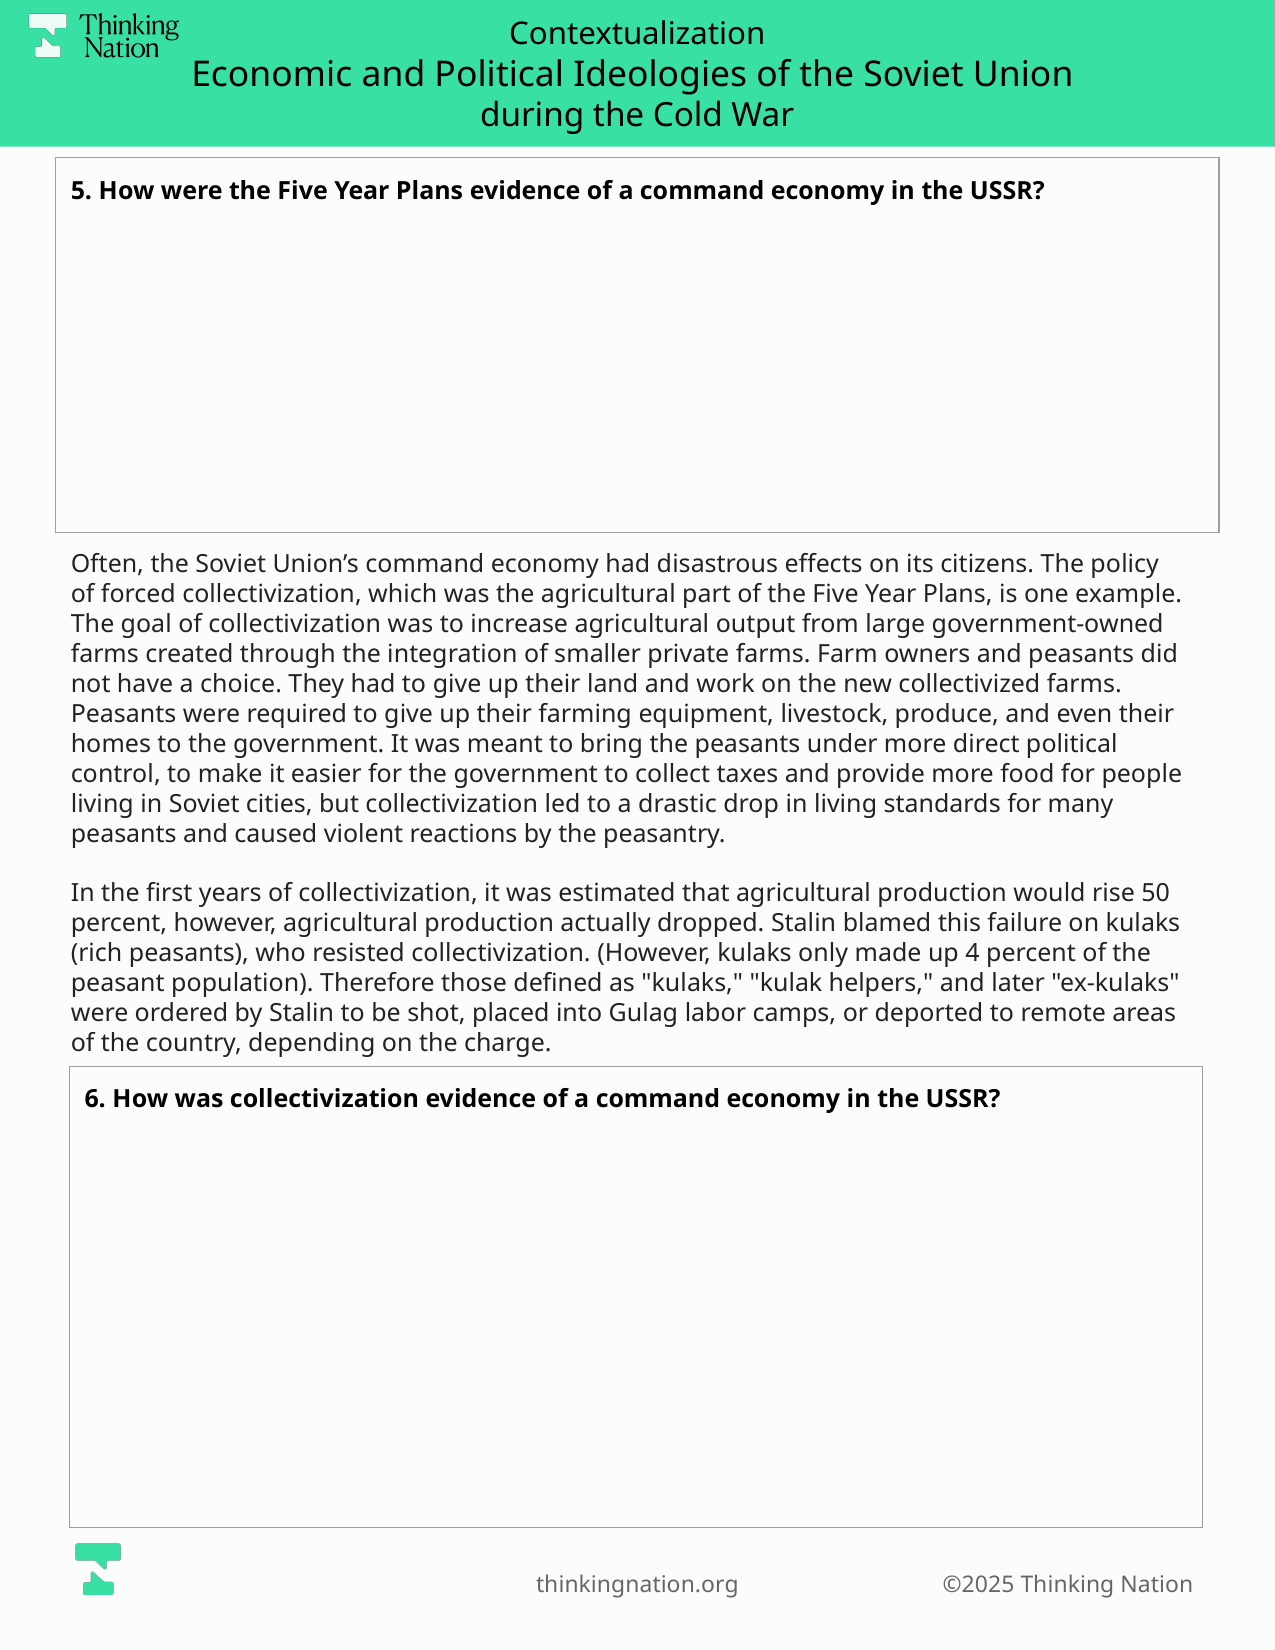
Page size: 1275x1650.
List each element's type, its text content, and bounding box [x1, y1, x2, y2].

picture [12, 0, 184, 71]
table_header 5. How were the Five Year Plans evidence of a command economy in the USSR? [56, 158, 1218, 532]
text_box Often, the Soviet Union’s command economy had disastrous effects on its citizens. The policy of forced collectivization, which was the agricultural part of the Five Year Plans, is one example. The goal of collectivization was to increase agricultural output from large government-owned farms created through the integration of smaller private farms. Farm owners and peasants did not have a choice. They had to give up their land and work on the new collectivized farms. Peasants were required to give up their farming equipment, livestock, produce, and even their homes to the government. It was meant to bring the peasants under more direct political control, to make it easier for the government to collect taxes and provide more food for people living in Soviet cities, but collectivization led to a drastic drop in living standards for many peasants and caused violent reactions by the peasantry. In the first years of collectivization, it was estimated that agricultural production would rise 50 percent, however, agricultural production actually dropped. Stalin blamed this failure on kulaks (rich peasants), who resisted collectivization. (However, kulaks only made up 4 percent of the peasant population). Therefore those defined as "kulaks," "kulak helpers," and later "ex-kulaks" were ordered by Stalin to be shot, placed into Gulag labor camps, or deported to remote areas of the country, depending on the charge. [55, 533, 1206, 1067]
text_box [69, 1390, 1220, 1650]
picture [62, 1533, 134, 1605]
table_header 6. How was collectivization evidence of a command economy in the USSR? [70, 1067, 1202, 1390]
text_box Contextualization Economic and Political Ideologies of the Soviet Union during the Cold War [0, 0, 1275, 147]
